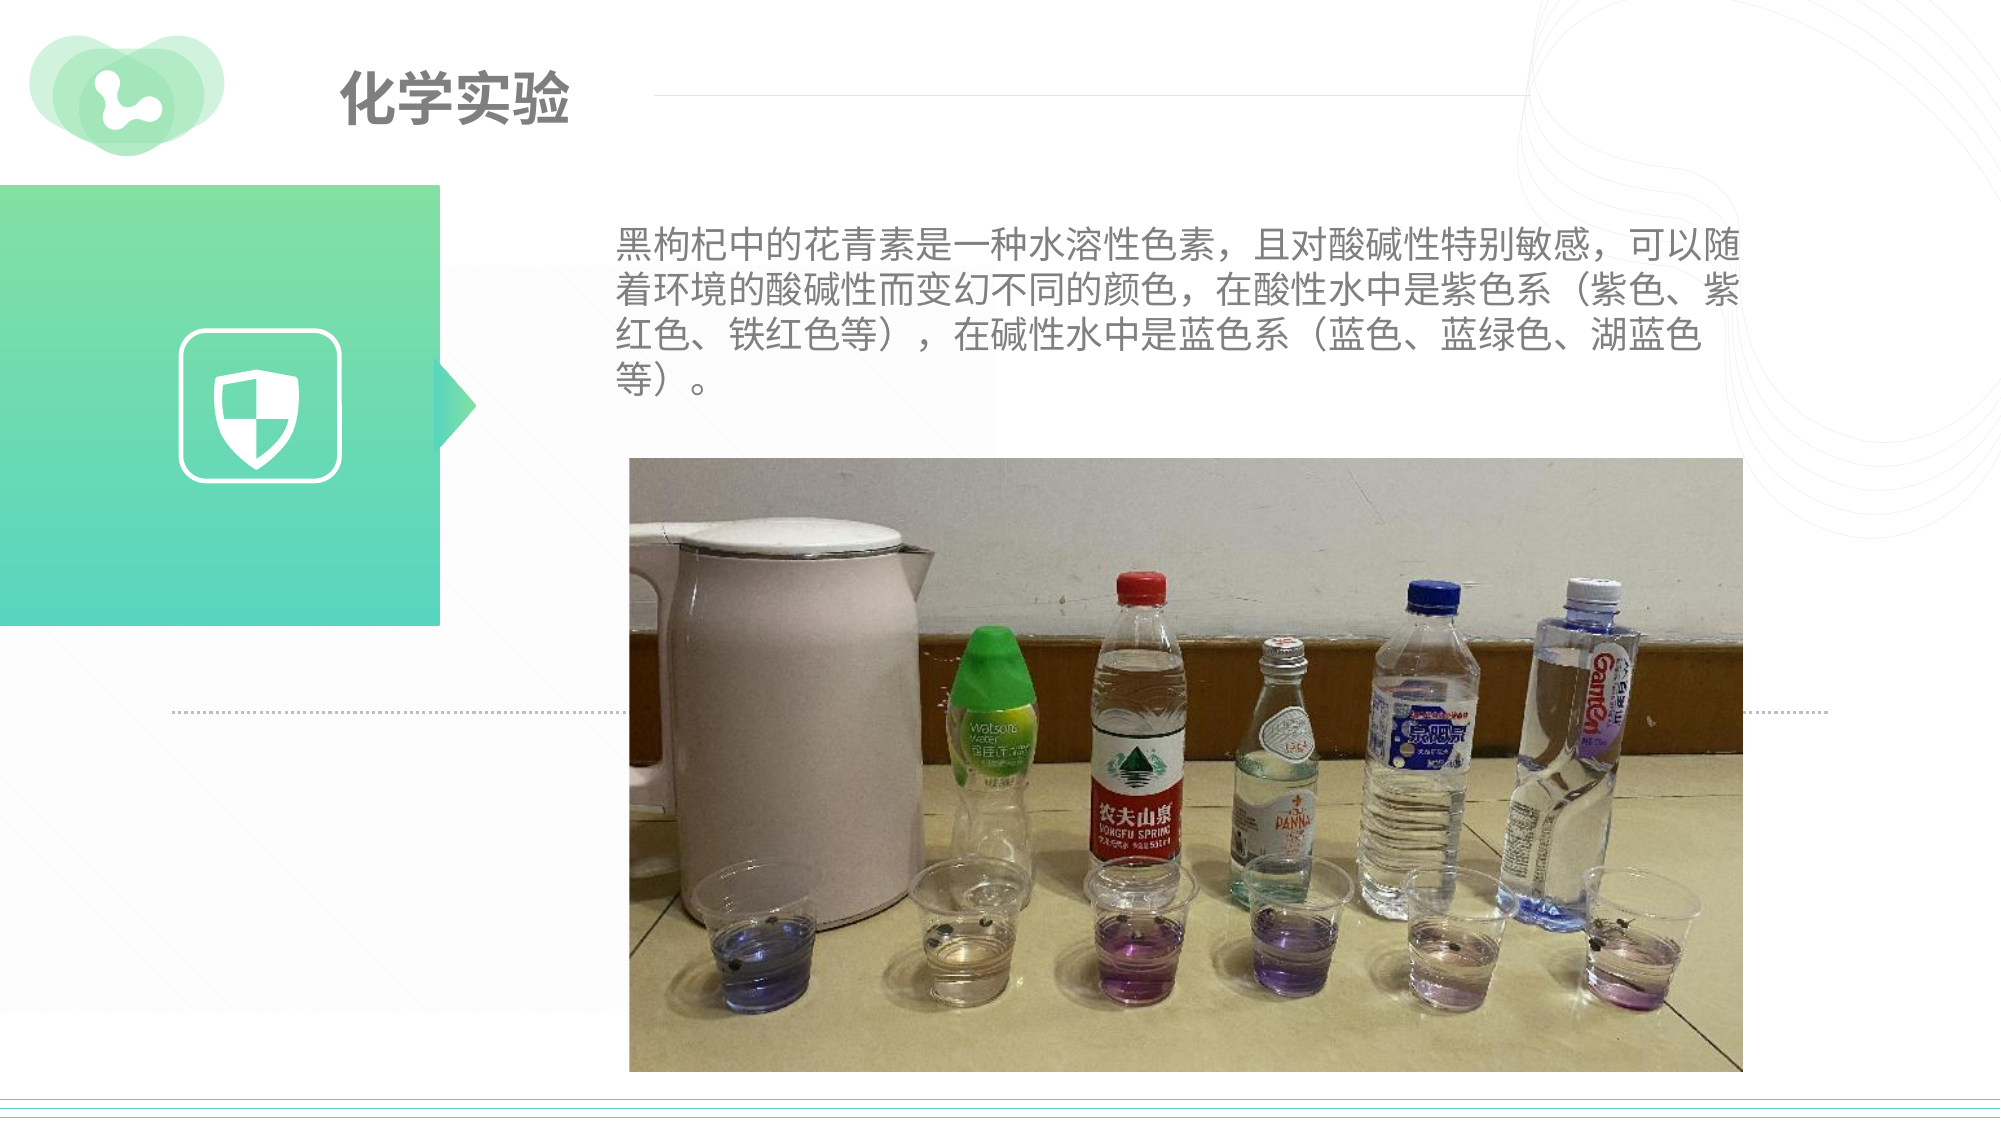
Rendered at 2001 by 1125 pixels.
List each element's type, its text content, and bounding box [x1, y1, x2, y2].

text_box 化学实验 [255, 29, 654, 166]
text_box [0, 185, 1830, 713]
picture [629, 458, 1743, 1072]
